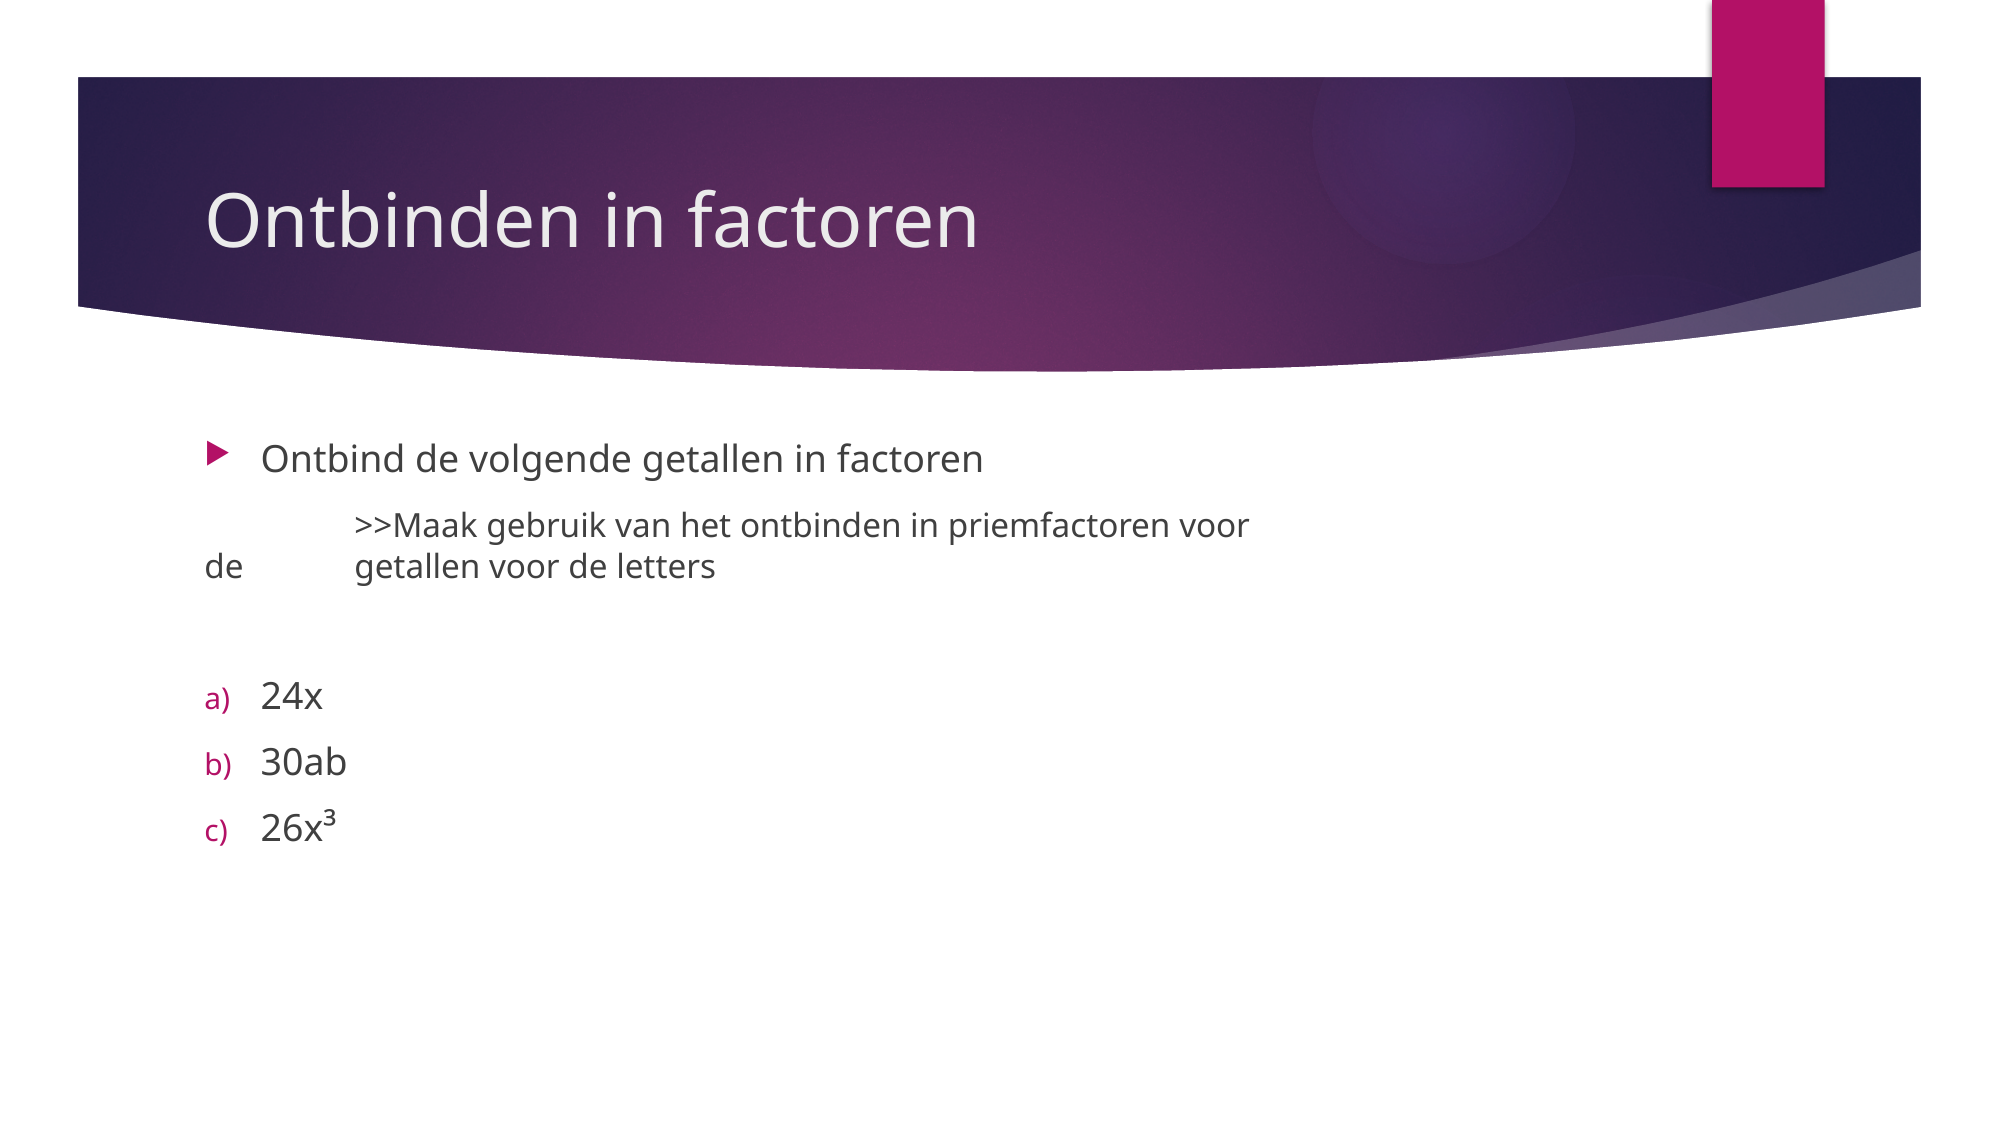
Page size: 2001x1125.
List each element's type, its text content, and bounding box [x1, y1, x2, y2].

list Ontbind de volgende getallen in factoren >>Maak gebruik van het ontbinden in priemfactoren voor de getallen voor de letters 24x 30ab 26x³ [189, 427, 1283, 988]
title Ontbinden in factoren [189, 159, 1627, 276]
